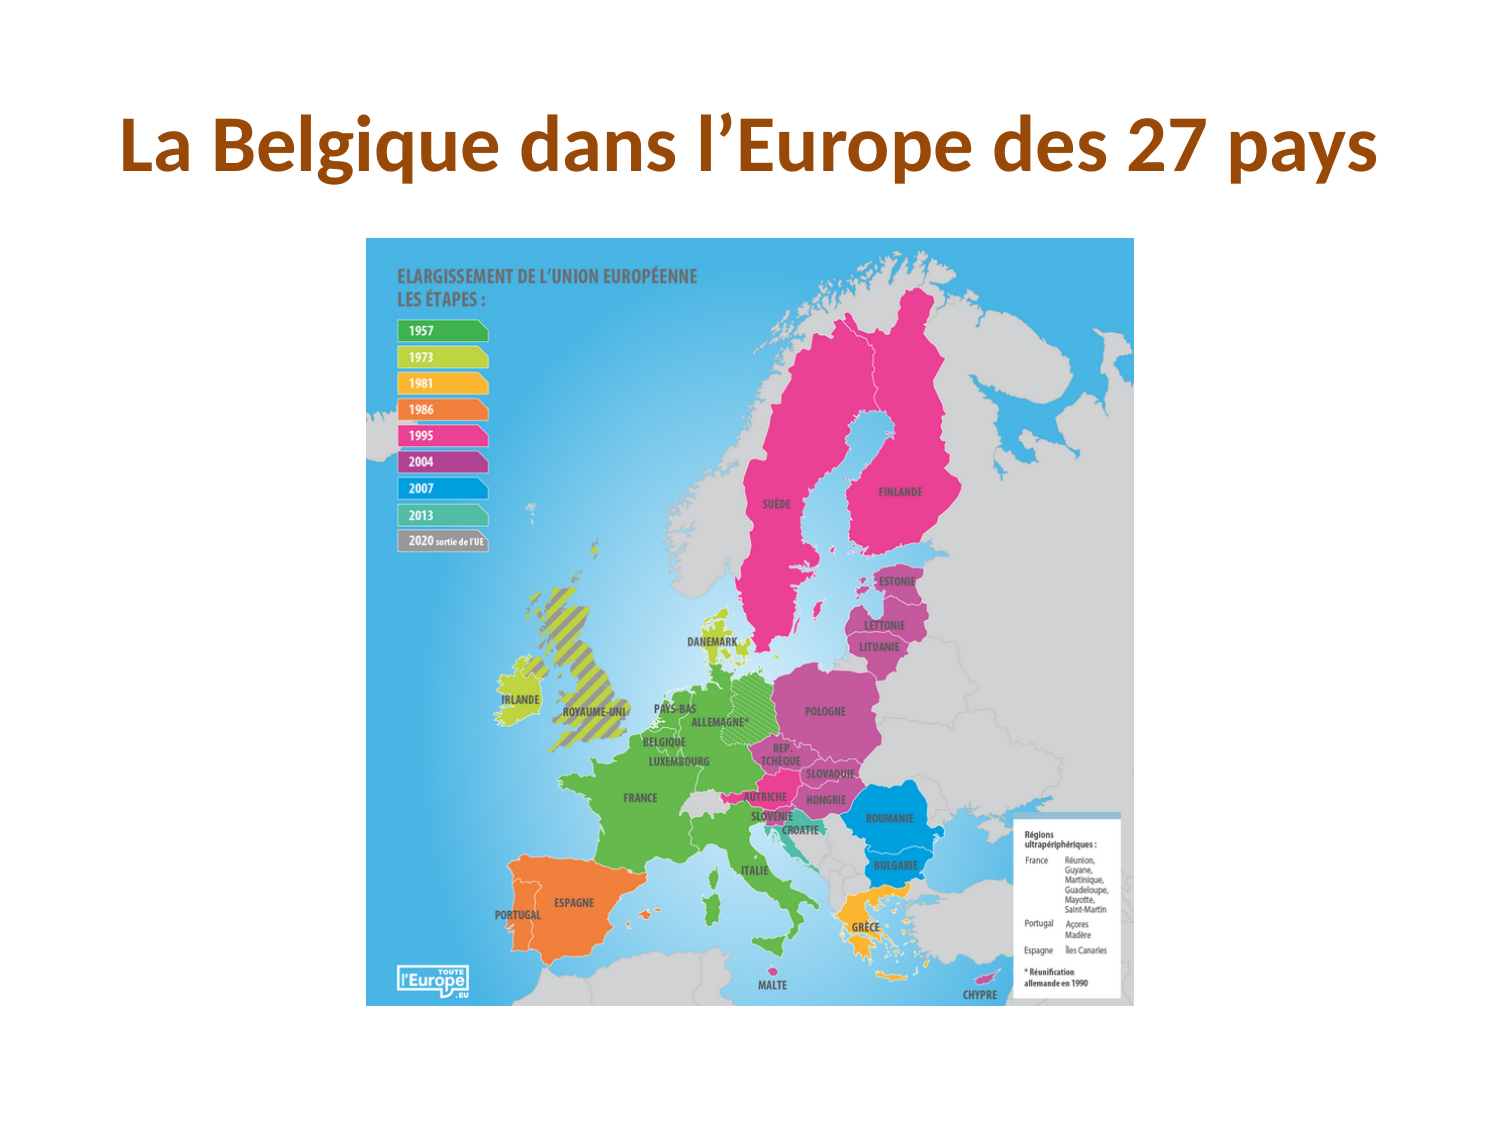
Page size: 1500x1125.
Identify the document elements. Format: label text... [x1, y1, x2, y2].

picture [365, 237, 1135, 1007]
title La Belgique dans l’Europe des 27 pays [75, 45, 1425, 233]
